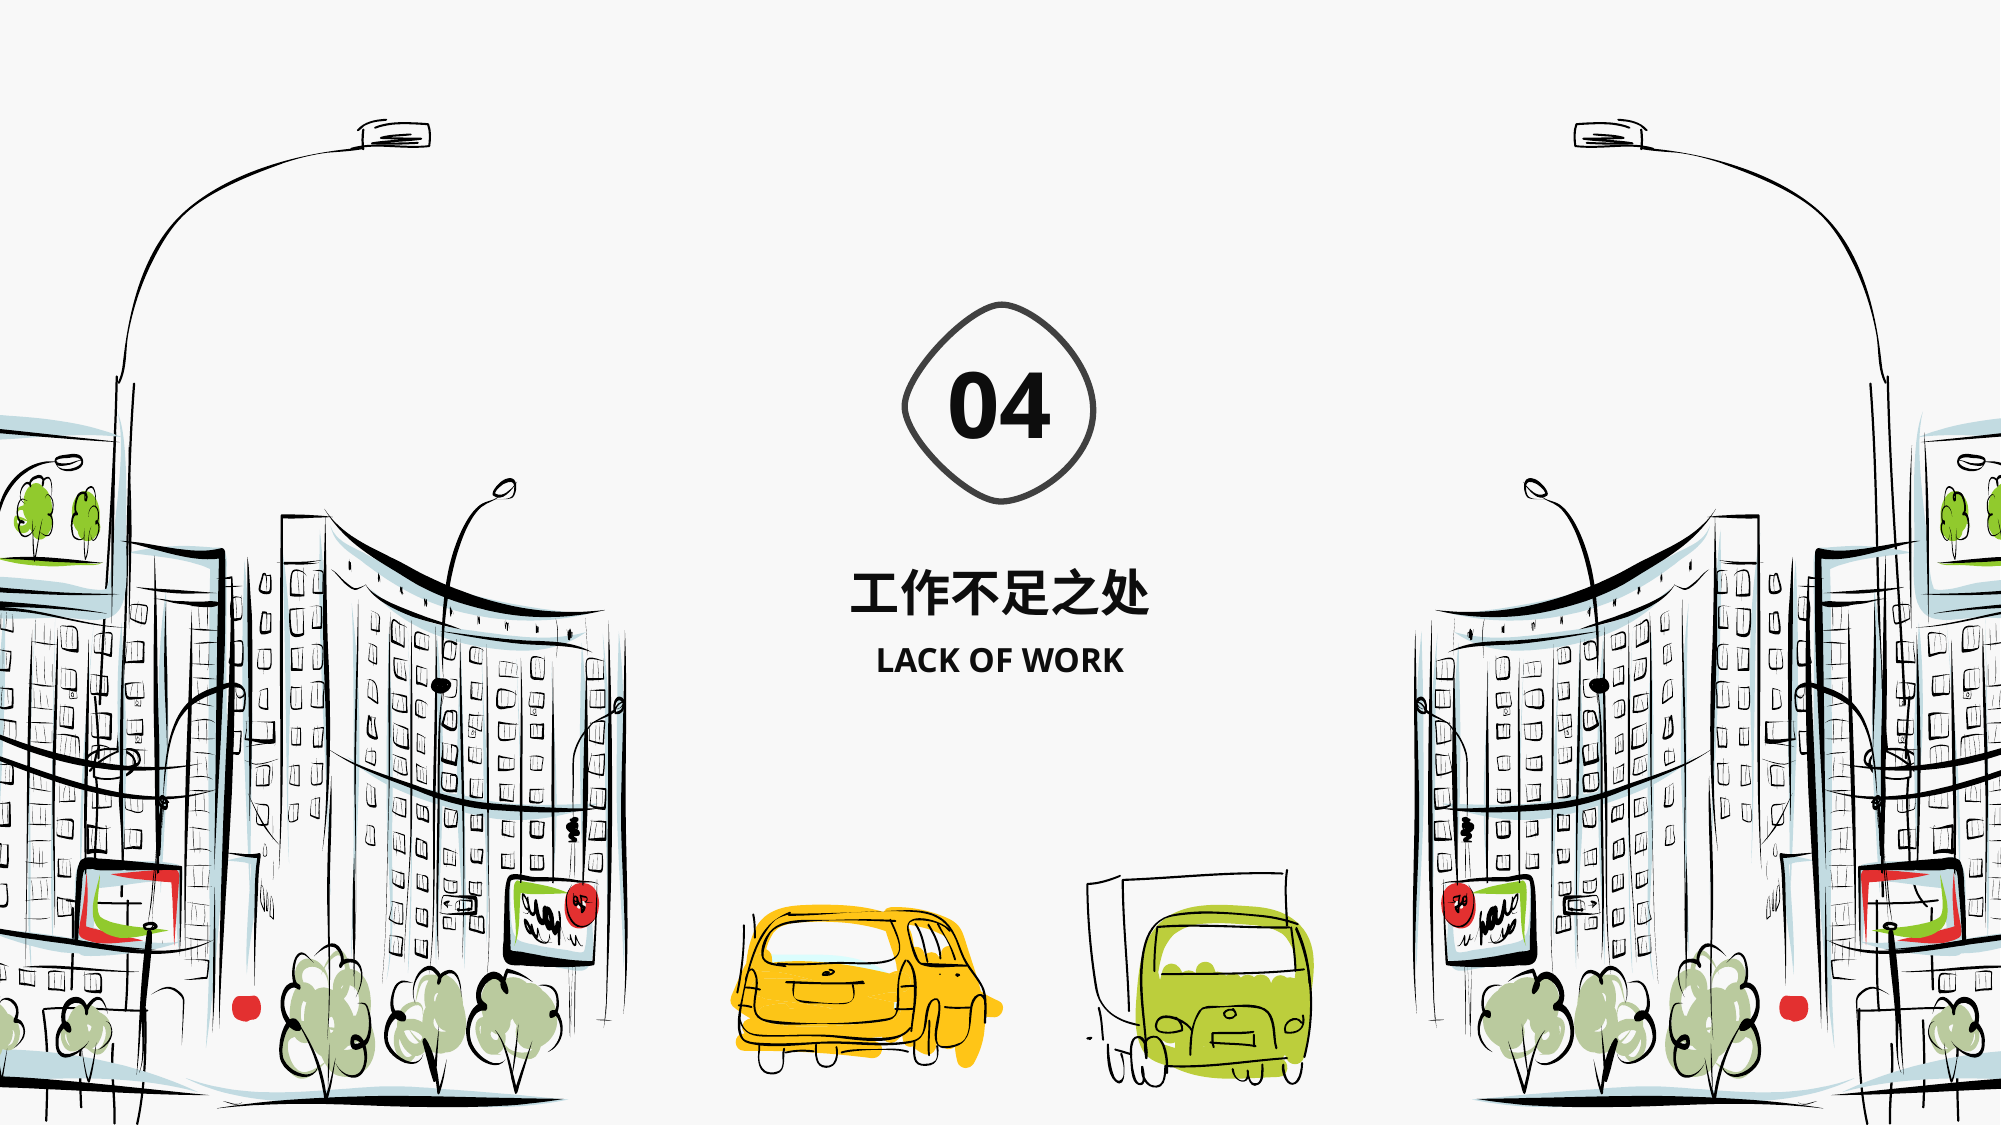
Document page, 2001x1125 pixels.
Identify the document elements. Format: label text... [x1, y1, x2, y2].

text_box LACK OF WORK [664, 632, 1377, 687]
picture [710, 875, 1033, 1107]
text_box 04 [905, 339, 1095, 465]
text_box [943, 303, 1062, 339]
picture [1061, 840, 1348, 1100]
text_box 工作不足之处 [664, 508, 1377, 629]
picture [1377, 118, 2000, 1125]
picture [0, 118, 664, 1125]
text_box [938, 465, 1072, 503]
